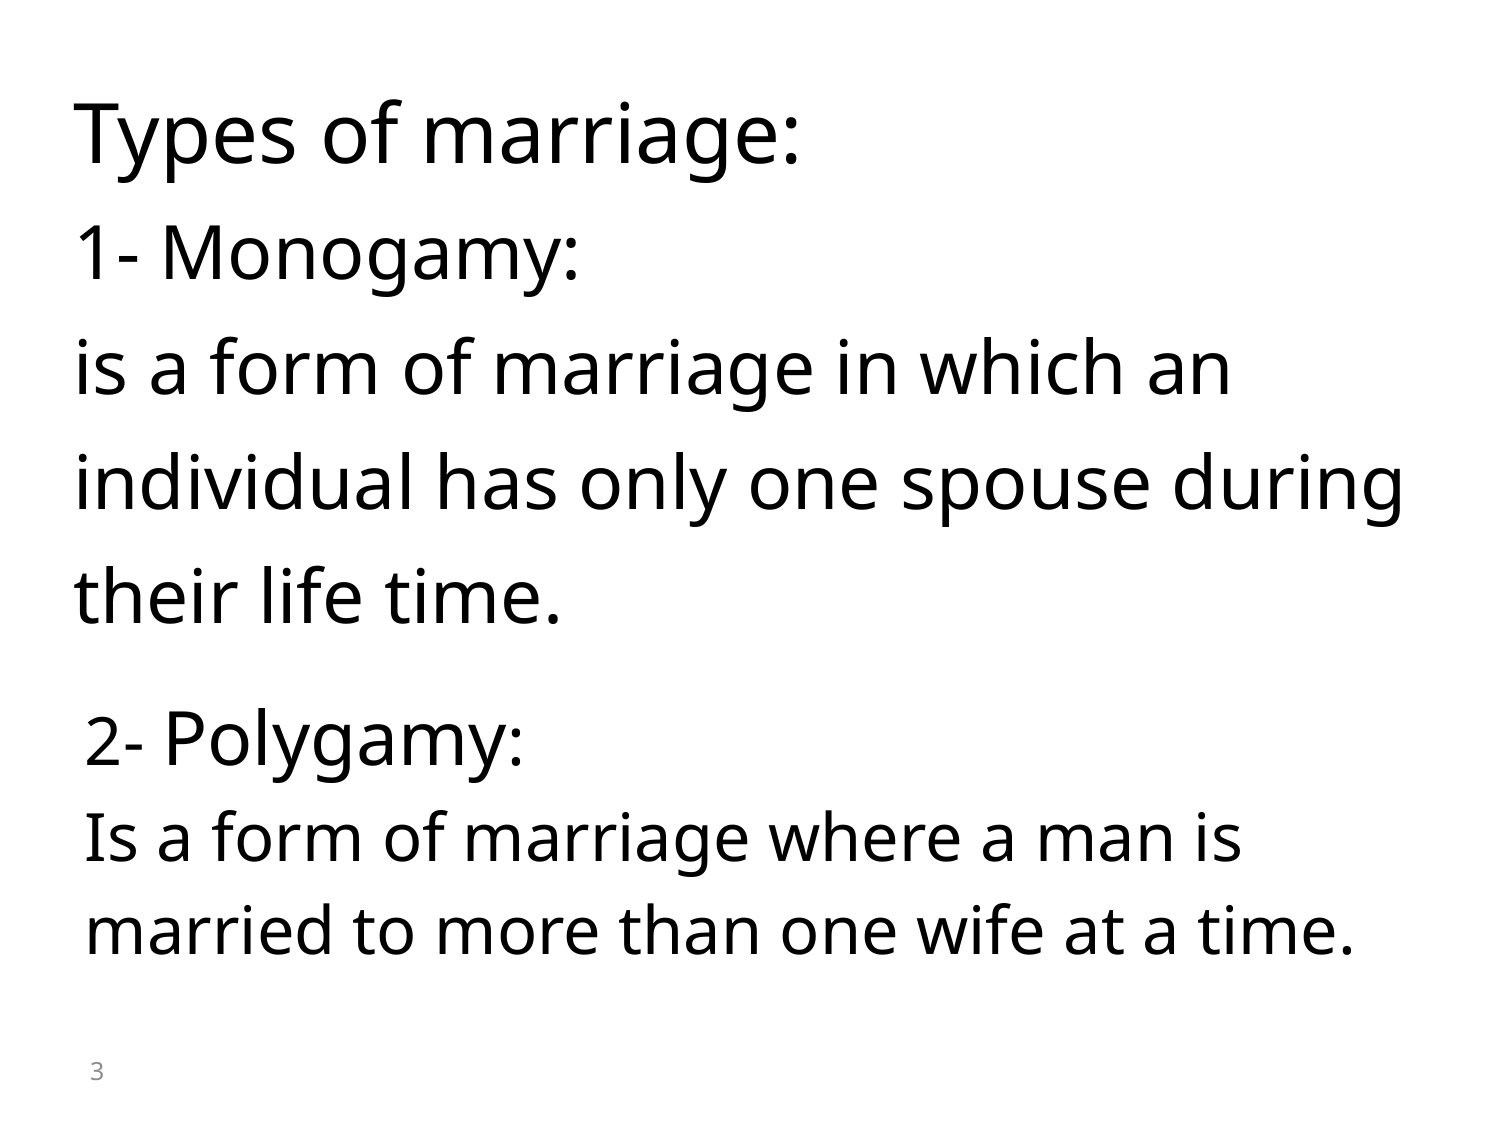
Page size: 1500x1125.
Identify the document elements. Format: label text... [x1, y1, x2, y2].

text_box Types of marriage: 1- Monogamy: is a form of marriage in which an individual has only one spouse during their life time. [58, 58, 1465, 647]
text_box 2- Polygamy: Is a form of marriage where a man is married to more than one wife at a time. [70, 679, 1395, 976]
slide_number 3 [75, 1042, 425, 1103]
